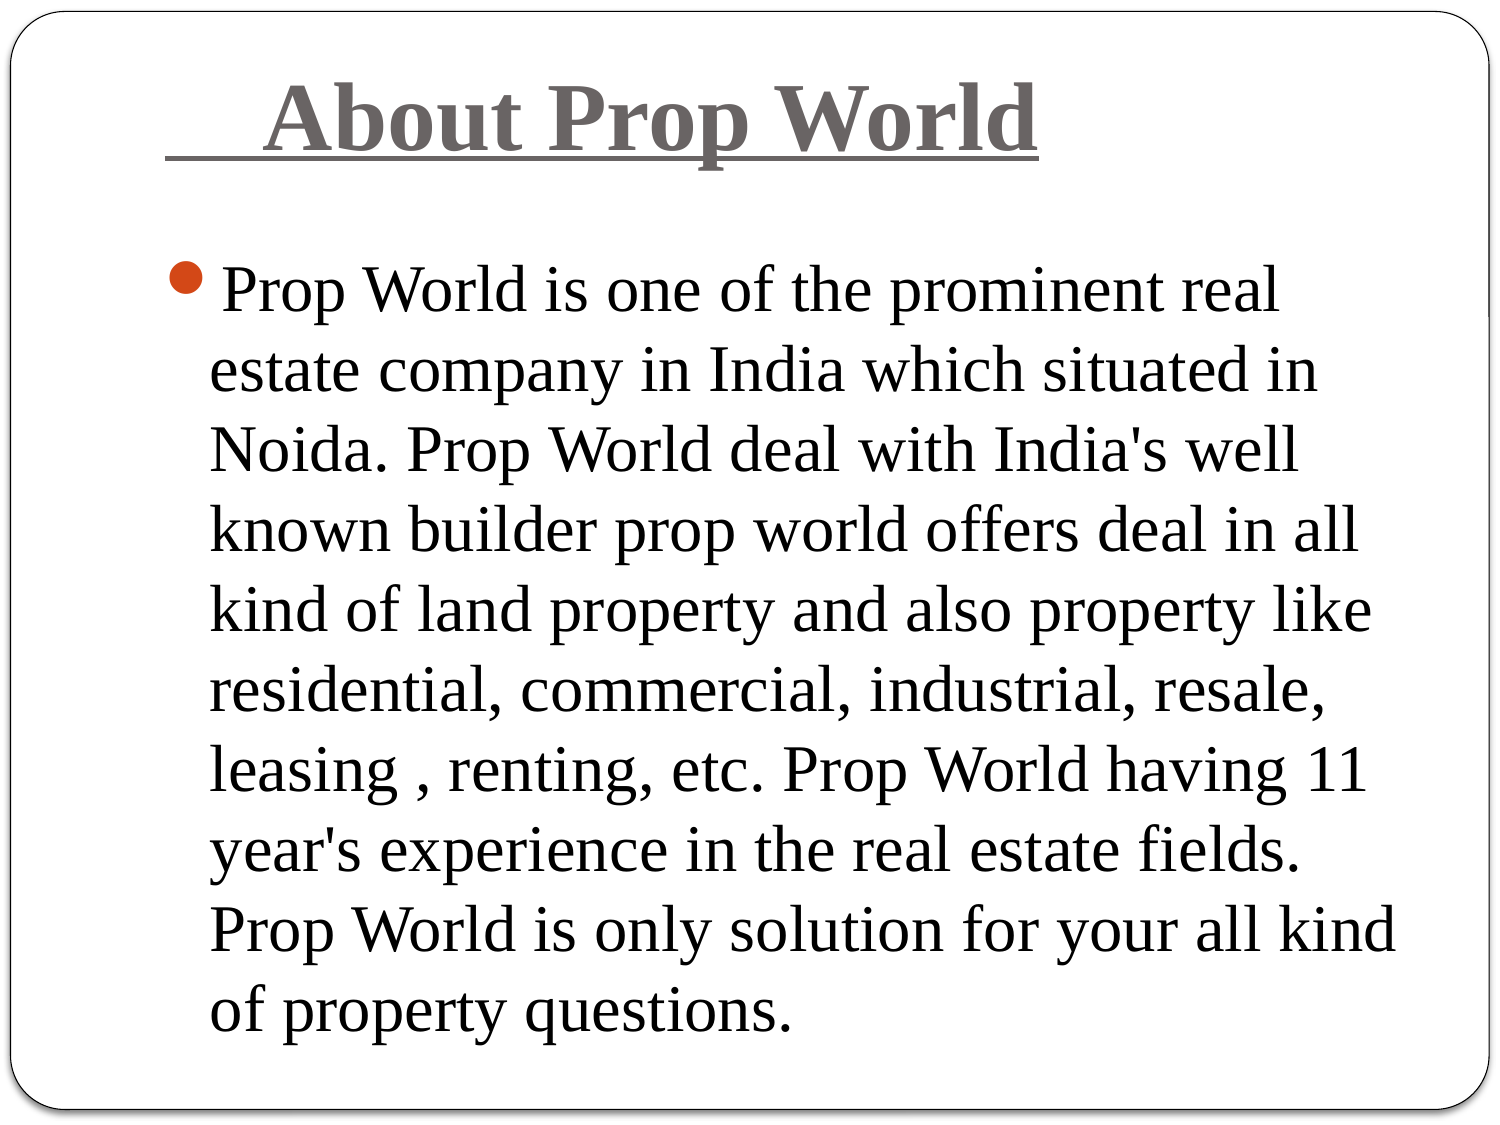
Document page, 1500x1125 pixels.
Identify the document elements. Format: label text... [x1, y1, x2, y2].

title About Prop World [150, 45, 1425, 237]
list Prop World is one of the prominent real estate company in India which situated in Noida. Prop World deal with India's well known builder prop world offers deal in all kind of land property and also property like residential, commercial, industrial, resale, leasing , renting, etc. Prop World having 11 year's experience in the real estate fields. Prop World is only solution for your all kind of property questions. [150, 237, 1425, 988]
